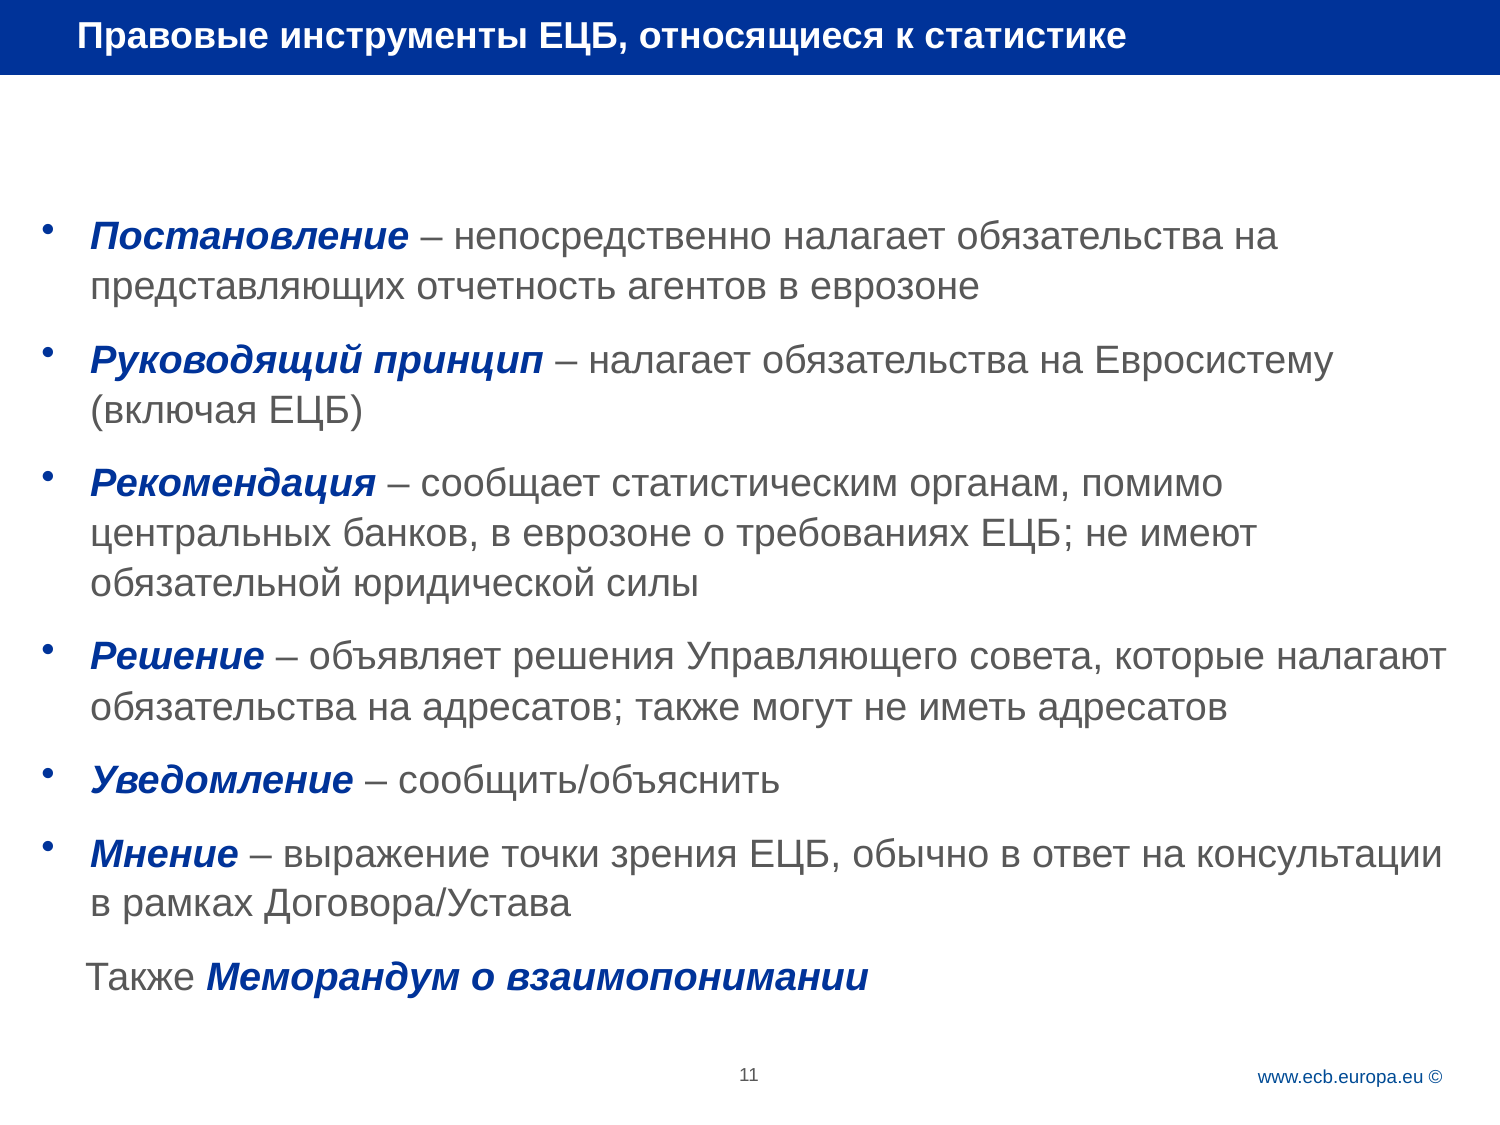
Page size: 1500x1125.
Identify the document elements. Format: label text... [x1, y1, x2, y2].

list Постановление – непосредственно налагает обязательства на представляющих отчетность агентов в еврозоне Руководящий принцип – налагает обязательства на Евросистему (включая ЕЦБ) Рекомендация – сообщает статистическим органам, помимо центральных банков, в еврозоне о требованиях ЕЦБ; не имеют обязательной юридической силы Решение – объявляет решения Управляющего совета, которые налагают обязательства на адресатов; также могут не иметь адресатов Уведомление – сообщить/объяснить Мнение – выражение точки зрения ЕЦБ, обычно в ответ на консультации в рамках Договора/Устава Также Меморандум о взаимопонимании [41, 208, 1471, 1012]
title Правовые инструменты ЕЦБ, относящиеся к статистике [76, 0, 1500, 188]
slide_number 11 [714, 1062, 783, 1102]
